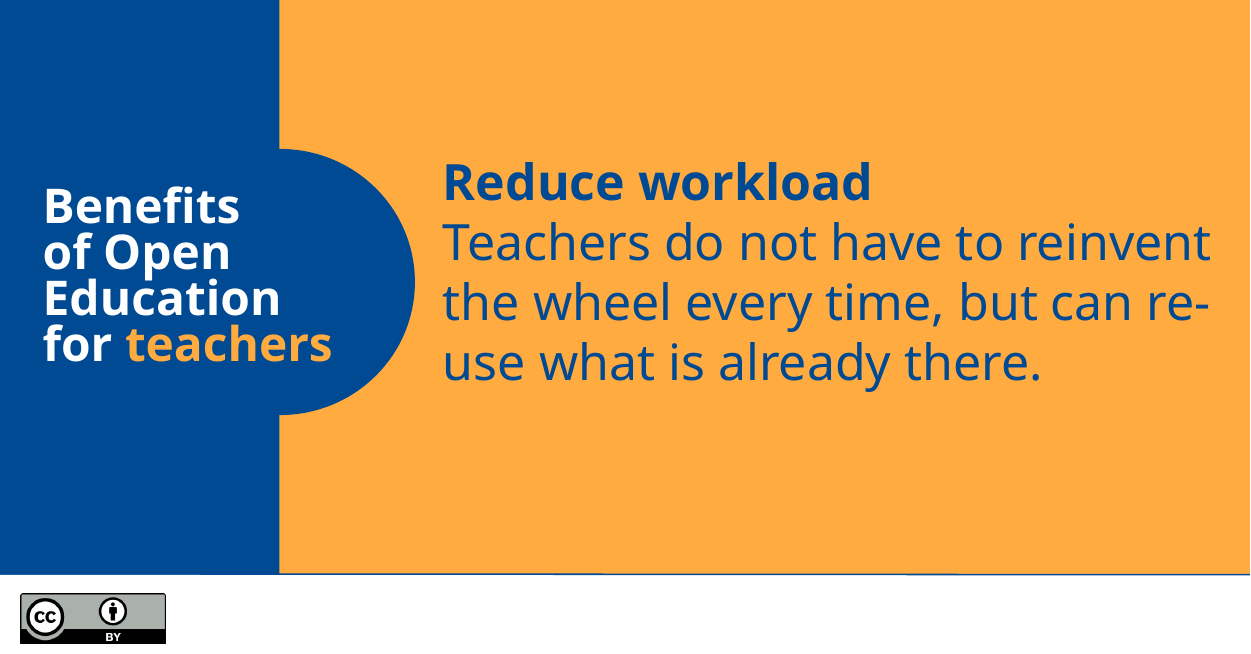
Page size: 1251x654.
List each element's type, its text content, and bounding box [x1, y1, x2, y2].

text_box [0, 0, 280, 573]
text_box [368, 181, 415, 383]
text_box [196, 386, 365, 416]
picture [20, 592, 166, 645]
text_box Benefits of Open Education for teachers [27, 171, 368, 386]
text_box [0, 582, 1250, 654]
text_box [206, 148, 355, 171]
text_box Reduce workload Teachers do not have to reinvent the wheel every time, but can re-use what is already there. [427, 135, 1250, 406]
